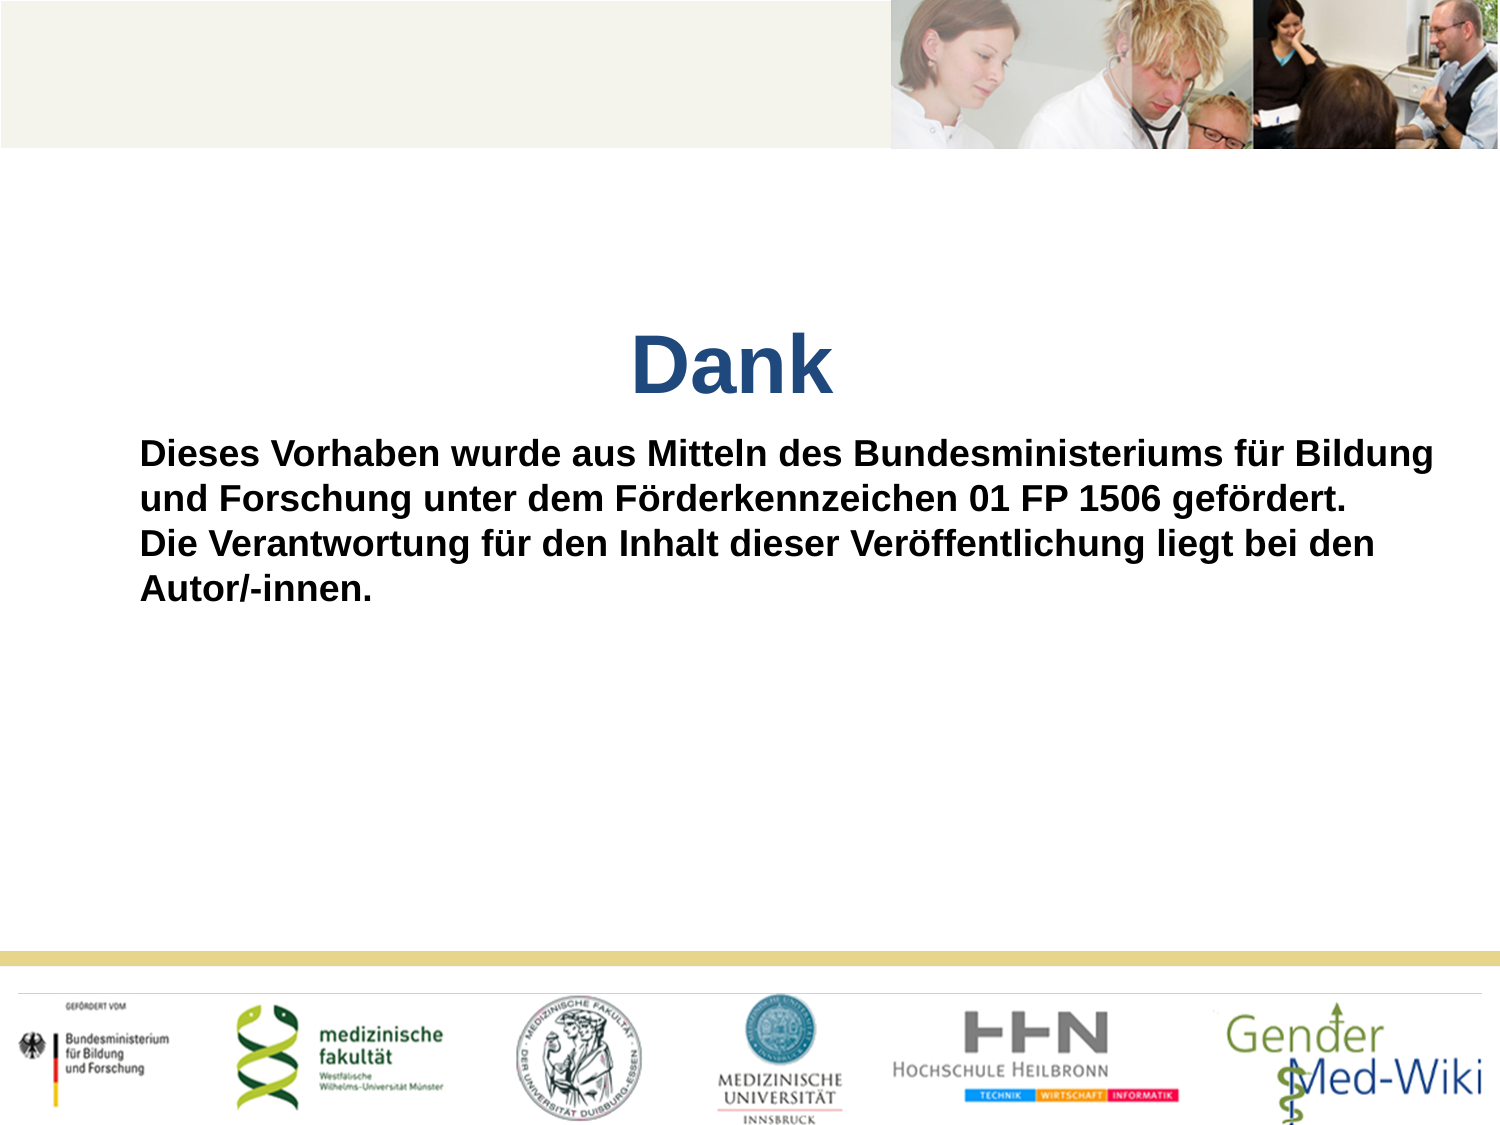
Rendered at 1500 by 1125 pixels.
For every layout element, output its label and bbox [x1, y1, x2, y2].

picture [0, 951, 1500, 1125]
picture [891, 0, 1500, 149]
